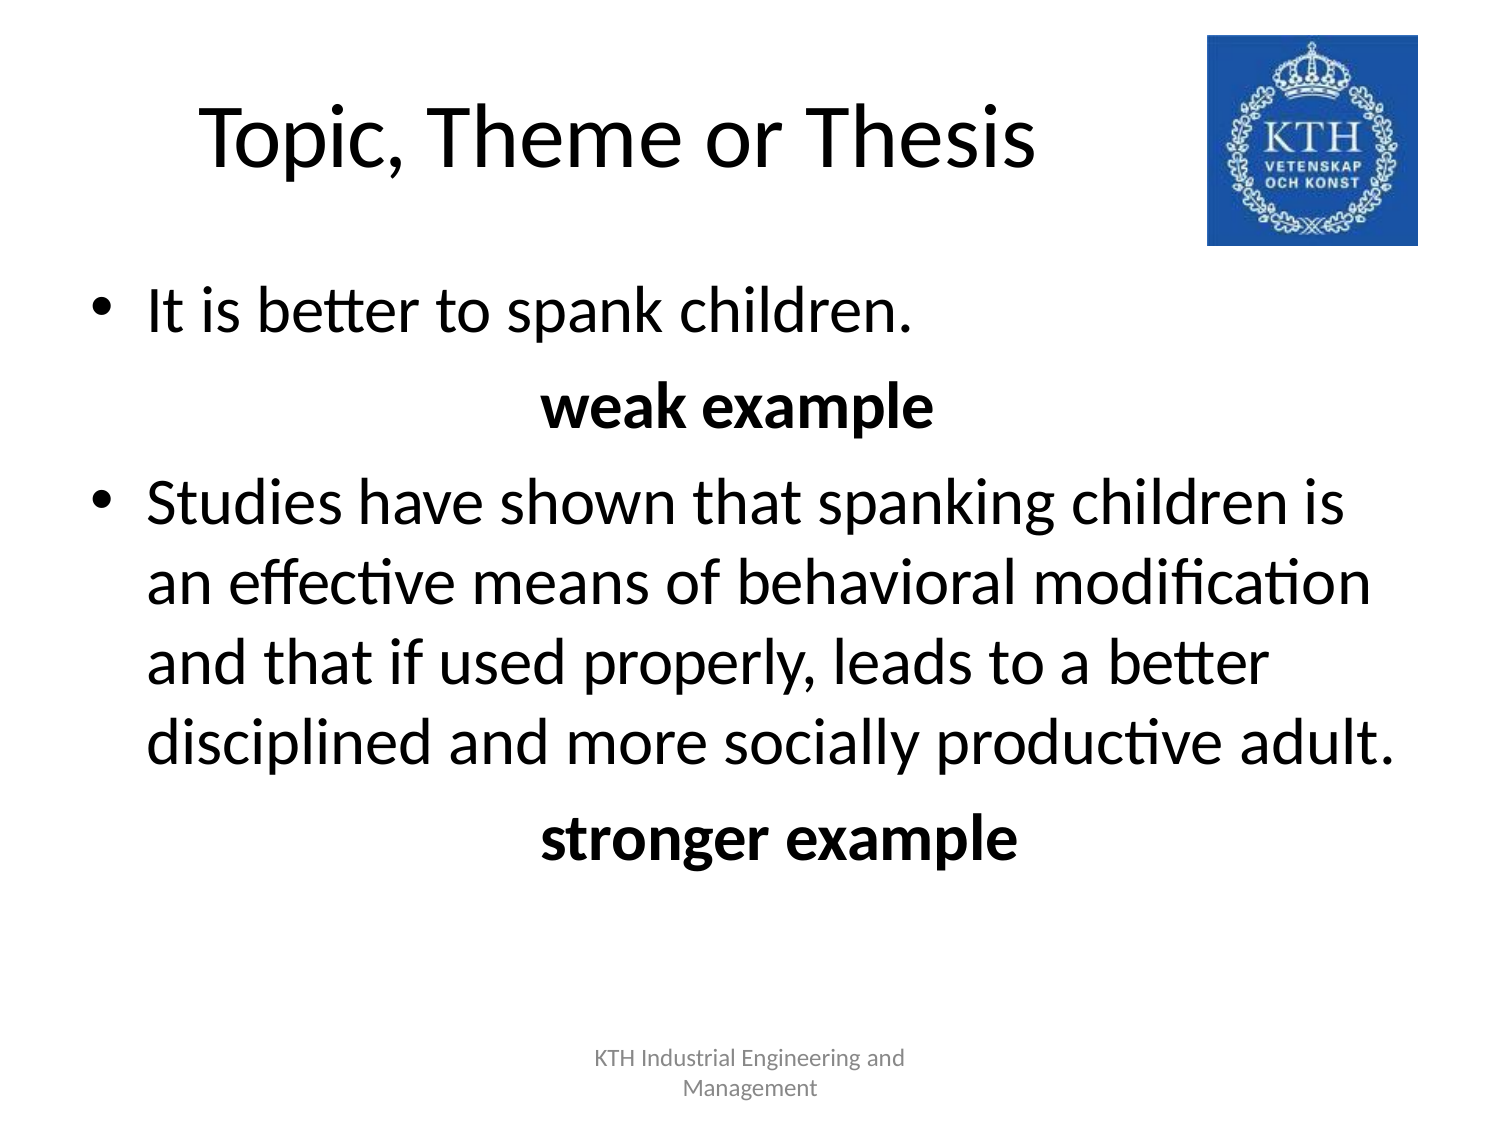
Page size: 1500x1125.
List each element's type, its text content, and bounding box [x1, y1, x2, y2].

text_box It is better to spank children. weak example Studies have shown that spanking children is an effective means of behavioral modification and that if used properly, leads to a better disciplined and more socially productive adult. stronger example [87, 247, 1405, 874]
text_box [1207, 35, 1418, 246]
footer KTH Industrial Engineering and Management [592, 1045, 908, 1125]
title Topic, Theme or Thesis [196, 73, 1048, 247]
